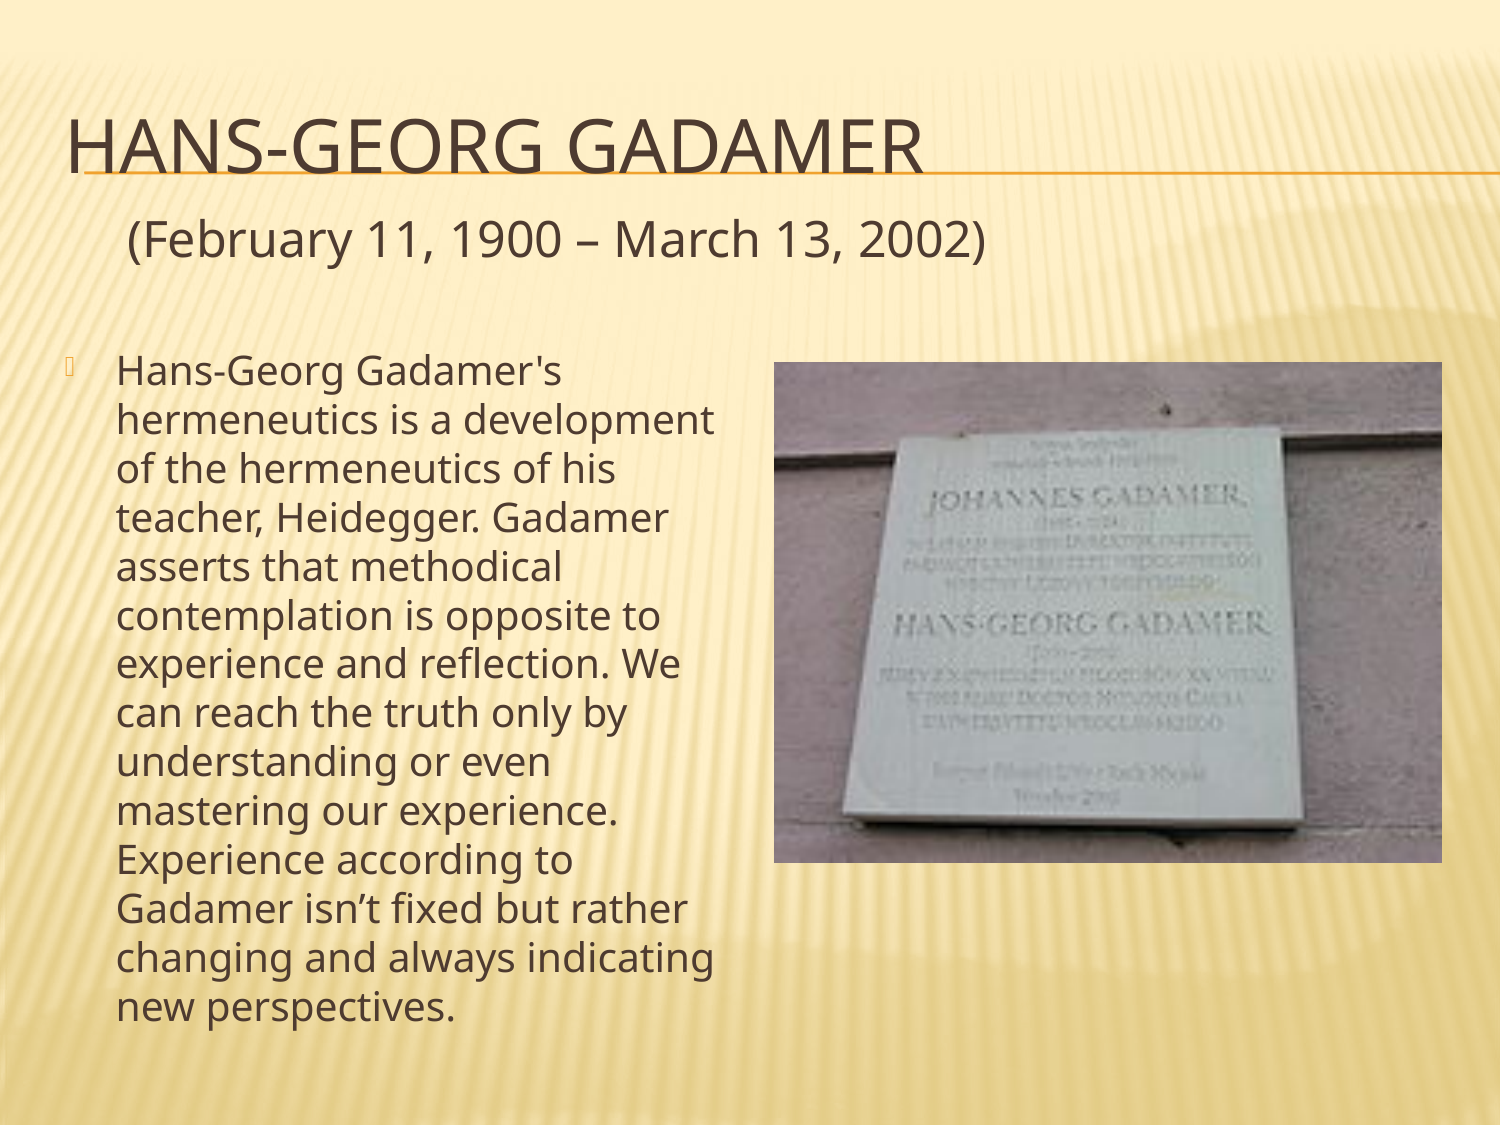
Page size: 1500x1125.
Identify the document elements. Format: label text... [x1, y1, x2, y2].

picture [774, 362, 1442, 863]
title Hans-Georg Gadamer [49, 75, 1475, 213]
list (February 11, 1900 – March 13, 2002) [50, 200, 1500, 275]
list Hans-Georg Gadamer's hermeneutics is a development of the hermeneutics of his teacher, Heidegger. Gadamer asserts that methodical contemplation is opposite to experience and reflection. We can reach the truth only by understanding or even mastering our experience. Experience according to Gadamer isn’t fixed but rather changing and always indicating new perspectives. [50, 337, 738, 1038]
